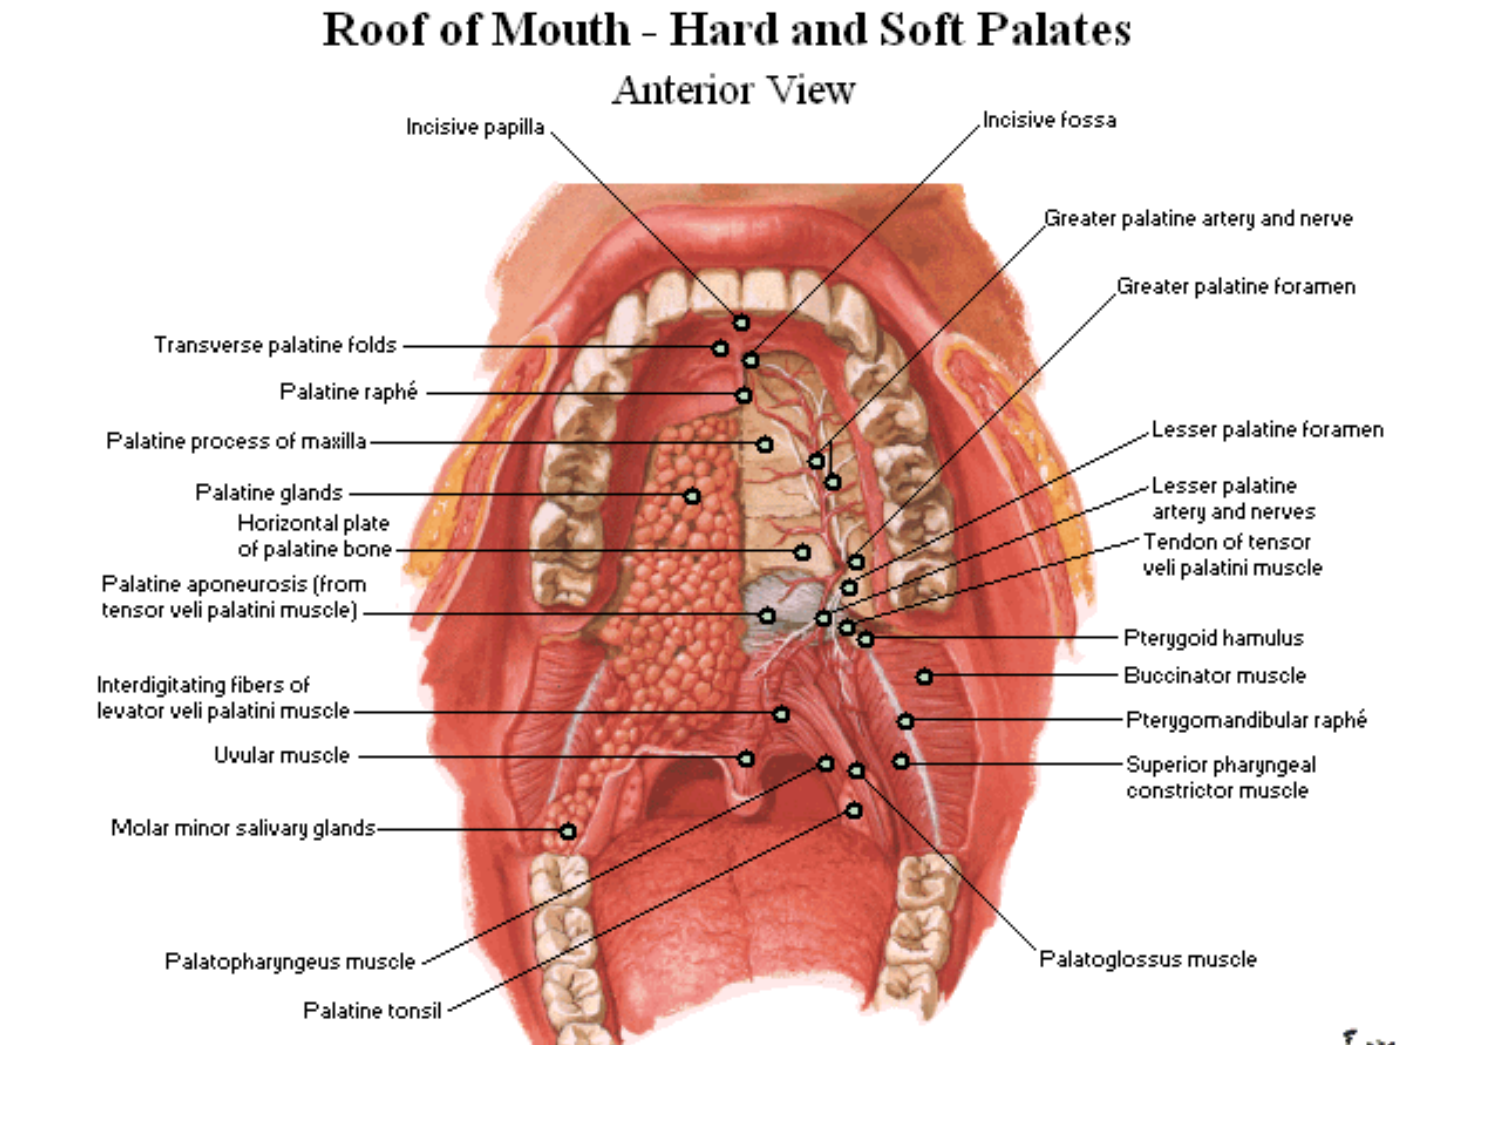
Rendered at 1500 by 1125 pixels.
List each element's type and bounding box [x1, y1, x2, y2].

picture [88, 0, 1400, 1046]
